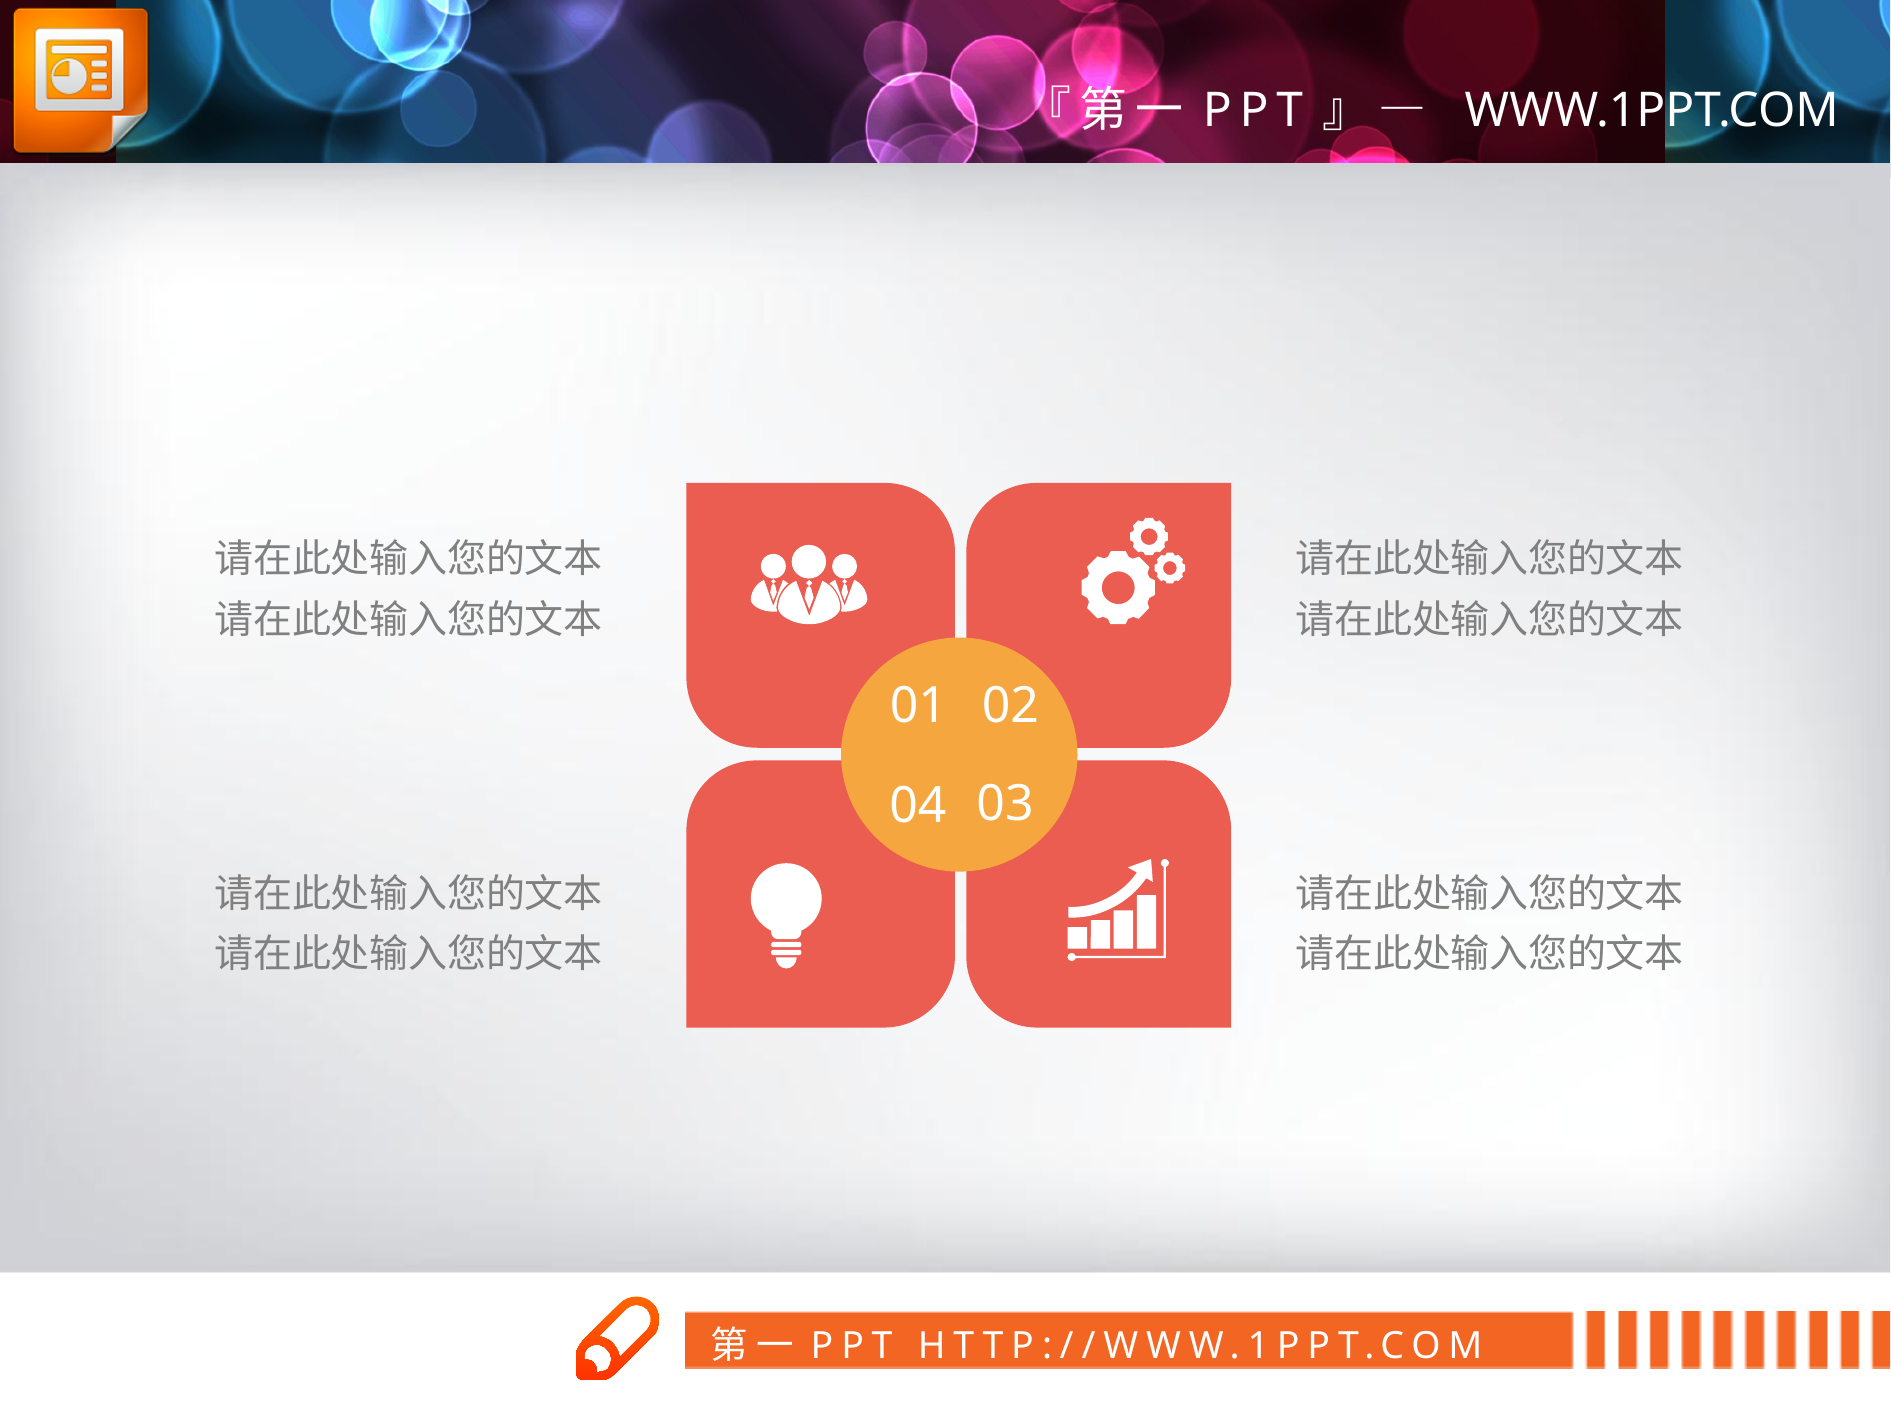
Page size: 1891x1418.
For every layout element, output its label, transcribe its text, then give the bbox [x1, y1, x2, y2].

picture [685, 1311, 1891, 1369]
text_box [878, 839, 1042, 872]
text_box [686, 760, 955, 1028]
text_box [1081, 517, 1186, 625]
text_box [686, 482, 955, 748]
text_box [750, 544, 868, 625]
text_box 01 [874, 664, 962, 740]
text_box [966, 760, 1232, 1028]
text_box 03 [961, 763, 1049, 839]
text_box [841, 637, 1078, 836]
text_box 04 [874, 765, 962, 840]
picture [0, 0, 1891, 1275]
text_box 请在此处输入您的文本 请在此处输入您的文本 [188, 846, 628, 983]
text_box 请在此处输入您的文本 请在此处输入您的文本 [188, 512, 628, 649]
text_box [966, 482, 1232, 748]
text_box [1067, 858, 1170, 962]
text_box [750, 863, 822, 969]
text_box 请在此处输入您的文本 请在此处输入您的文本 [1270, 512, 1709, 649]
text_box 02 [967, 664, 1054, 740]
text_box 请在此处输入您的文本 请在此处输入您的文本 [1270, 846, 1709, 983]
